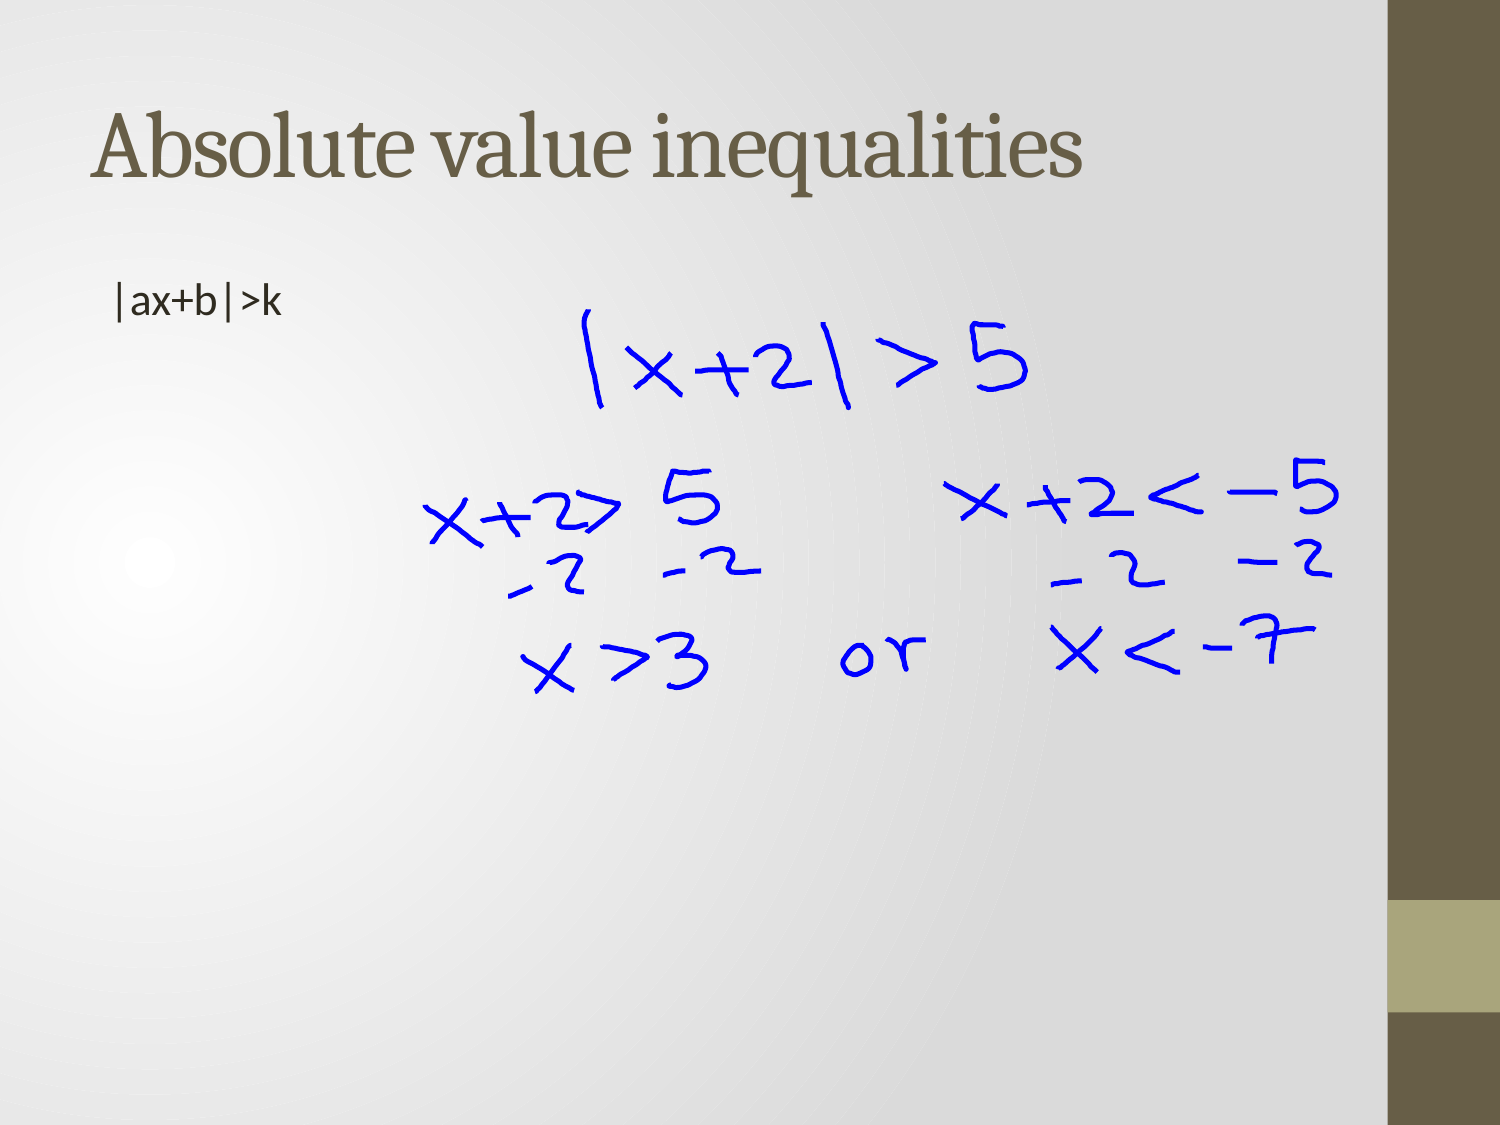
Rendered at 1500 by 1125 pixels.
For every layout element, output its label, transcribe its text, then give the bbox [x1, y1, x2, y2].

text_box [601, 645, 649, 681]
list |ax+b|>k [75, 262, 1325, 1050]
text_box [534, 644, 572, 693]
text_box [662, 569, 686, 577]
text_box [533, 493, 585, 529]
text_box [885, 637, 926, 671]
text_box [1050, 579, 1082, 586]
text_box [1237, 559, 1278, 564]
text_box [547, 554, 585, 594]
text_box [450, 522, 484, 548]
text_box [754, 344, 812, 388]
text_box [716, 352, 739, 397]
text_box [1110, 551, 1165, 586]
text_box [550, 675, 575, 692]
text_box [876, 338, 937, 387]
text_box [424, 504, 448, 523]
text_box [943, 482, 979, 503]
text_box [960, 483, 999, 520]
text_box [822, 322, 850, 409]
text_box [1050, 615, 1316, 673]
text_box [1044, 485, 1067, 523]
text_box [981, 503, 1008, 517]
text_box [1078, 478, 1134, 516]
text_box [654, 371, 683, 397]
text_box [841, 644, 872, 676]
text_box [431, 498, 467, 545]
text_box [1055, 499, 1071, 503]
text_box [971, 322, 1027, 391]
text_box [634, 352, 672, 389]
text_box [664, 469, 719, 524]
text_box [480, 516, 506, 523]
text_box [583, 309, 604, 409]
text_box [656, 633, 707, 689]
title Absolute value inequalities [75, 45, 1325, 233]
text_box [700, 547, 762, 574]
text_box [1294, 458, 1338, 513]
text_box [625, 346, 653, 371]
text_box [695, 368, 724, 373]
text_box [521, 655, 549, 675]
text_box [508, 516, 531, 520]
text_box [508, 585, 533, 598]
text_box [1294, 540, 1333, 577]
text_box [498, 502, 519, 538]
text_box [1149, 474, 1203, 513]
text_box [1026, 500, 1052, 506]
text_box [577, 491, 620, 534]
text_box [1228, 490, 1278, 495]
